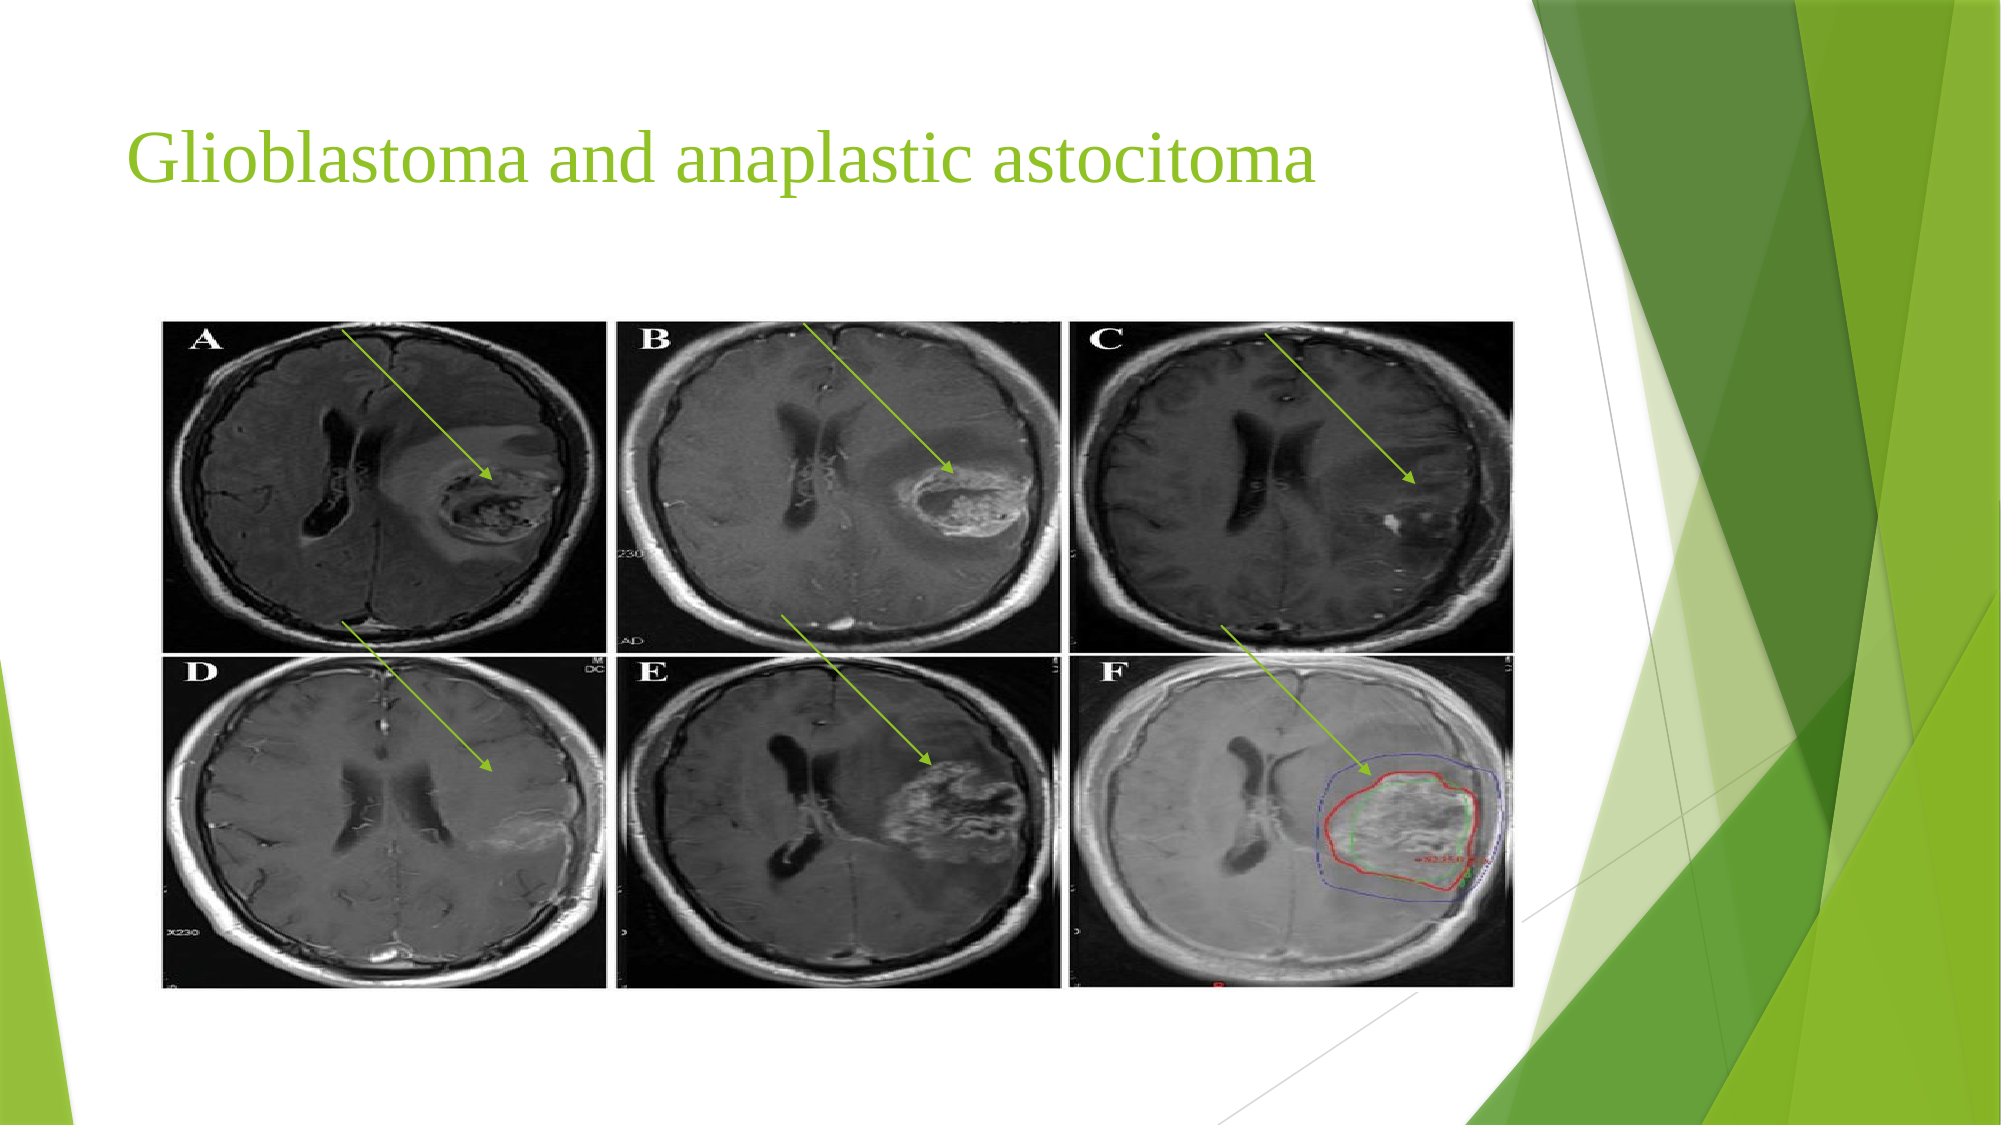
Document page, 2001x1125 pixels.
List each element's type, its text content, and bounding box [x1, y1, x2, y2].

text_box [341, 621, 493, 773]
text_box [781, 614, 933, 766]
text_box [803, 323, 955, 475]
title Glioblastoma and anaplastic astocitoma [111, 99, 1522, 317]
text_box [1264, 333, 1416, 485]
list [155, 316, 1522, 992]
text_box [341, 329, 493, 481]
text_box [1220, 625, 1372, 777]
